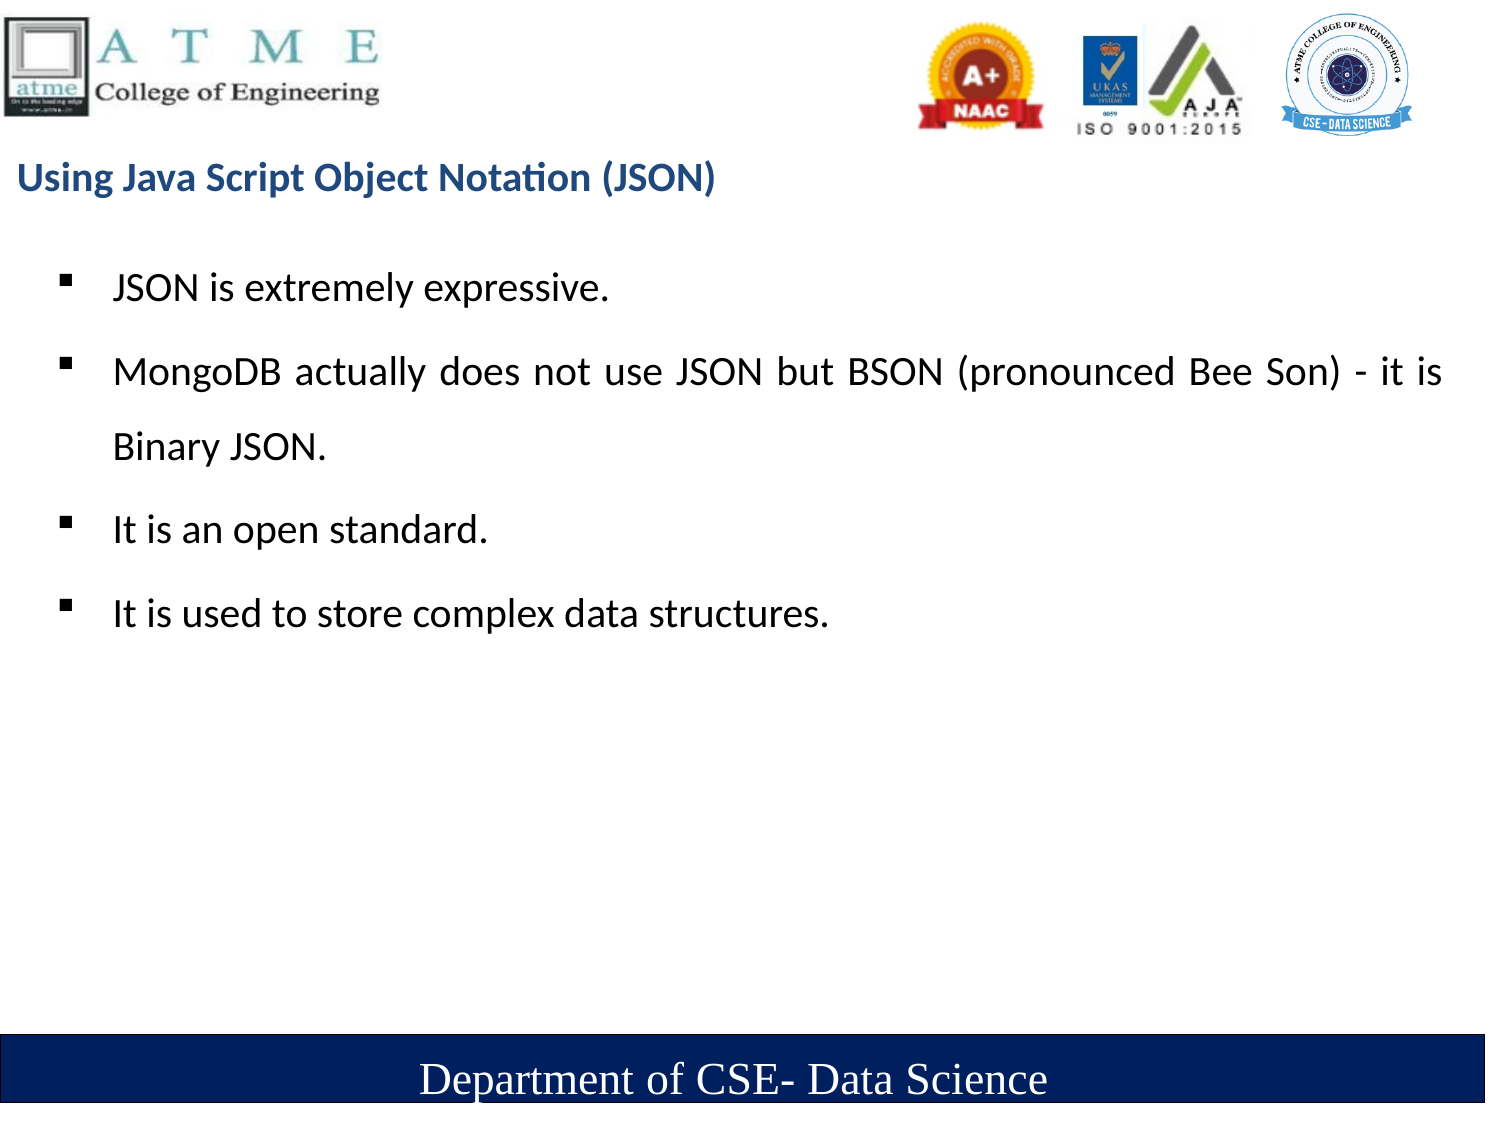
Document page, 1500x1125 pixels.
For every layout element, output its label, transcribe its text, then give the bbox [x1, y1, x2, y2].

title Using Java Script Object Notation (JSON) [1, 123, 1352, 227]
list JSON is extremely expressive. MongoDB actually does not use JSON but BSON (pronounced Bee Son) - it is Binary JSON. It is an open standard. It is used to store complex data structures. [41, 227, 1459, 1005]
picture [903, 20, 1058, 151]
picture [0, 13, 383, 121]
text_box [1061, 16, 1256, 146]
picture [1281, 9, 1412, 140]
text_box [0, 1033, 1486, 1104]
